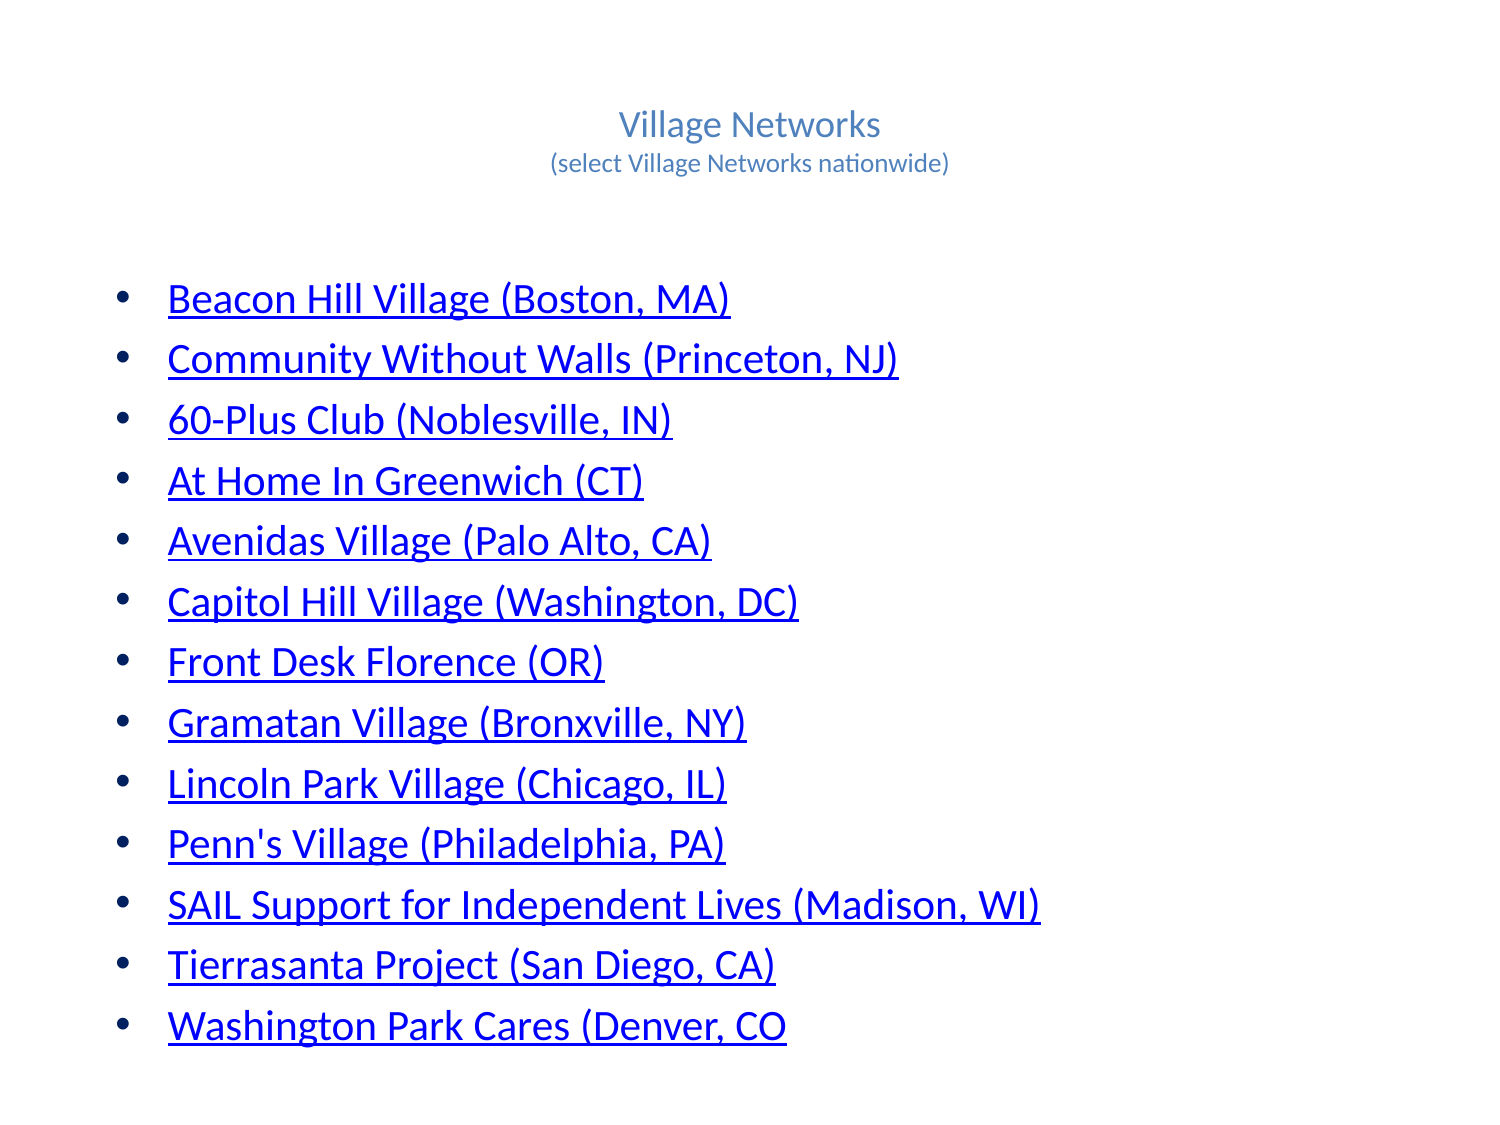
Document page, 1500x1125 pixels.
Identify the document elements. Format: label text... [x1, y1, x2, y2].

list Beacon Hill Village (Boston, MA) Community Without Walls (Princeton, NJ) 60-Plus Club (Noblesville, IN) At Home In Greenwich (CT) Avenidas Village (Palo Alto, CA) Capitol Hill Village (Washington, DC) Front Desk Florence (OR) Gramatan Village (Bronxville, NY) Lincoln Park Village (Chicago, IL) Penn's Village (Philadelphia, PA) SAIL Support for Independent Lives (Madison, WI) Tierrasanta Project (San Diego, CA) Washington Park Cares (Denver, CO [100, 262, 1438, 1063]
title Village Networks (select Village Networks nationwide) [75, 45, 1425, 233]
